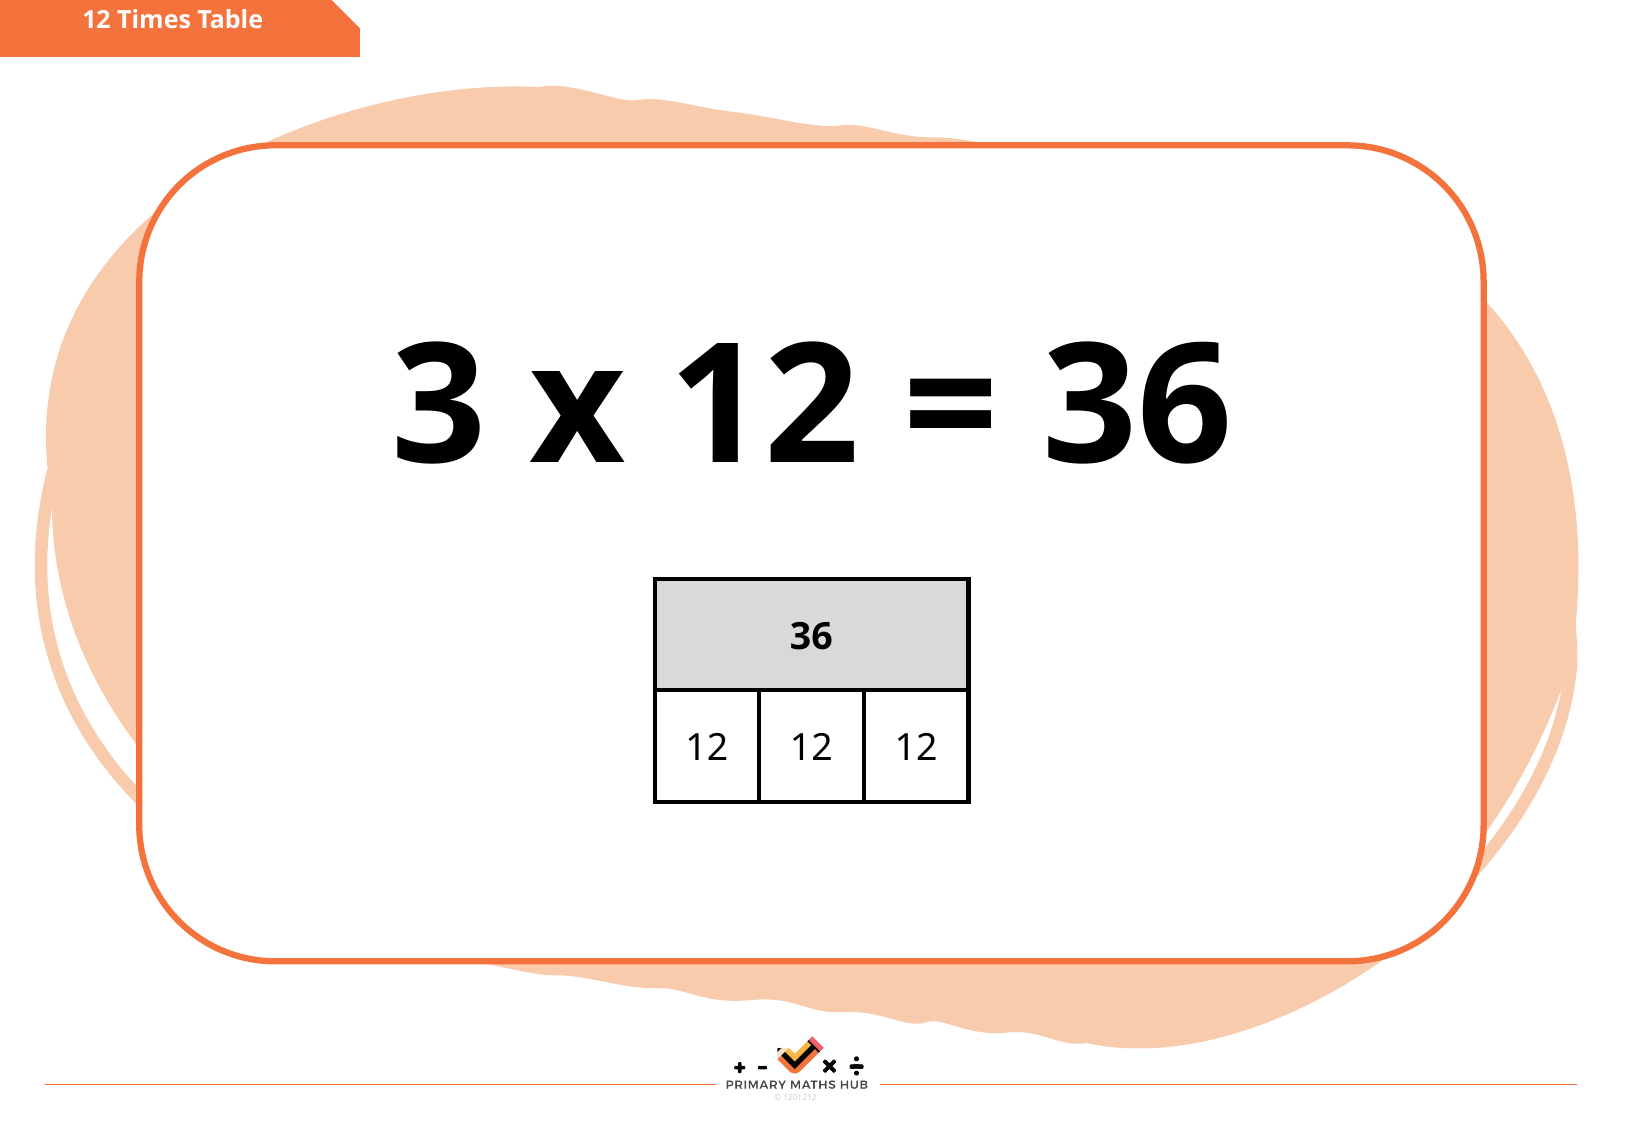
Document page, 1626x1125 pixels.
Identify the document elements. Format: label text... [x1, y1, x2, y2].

text_box © 1201212 [720, 1084, 870, 1110]
text_box [1479, 300, 1579, 867]
picture [722, 1034, 872, 1094]
text_box [39, 214, 155, 799]
text_box 3 x 12 = 36 [140, 288, 1485, 503]
text_box [496, 960, 1374, 1044]
table_cell 12 [866, 692, 966, 800]
text_box 12 Times Table [0, 0, 361, 58]
text_box [273, 91, 956, 144]
table_cell 12 [761, 692, 862, 800]
table_header 36 [657, 581, 966, 688]
text_box [138, 144, 1485, 963]
table_cell 12 [657, 692, 757, 800]
